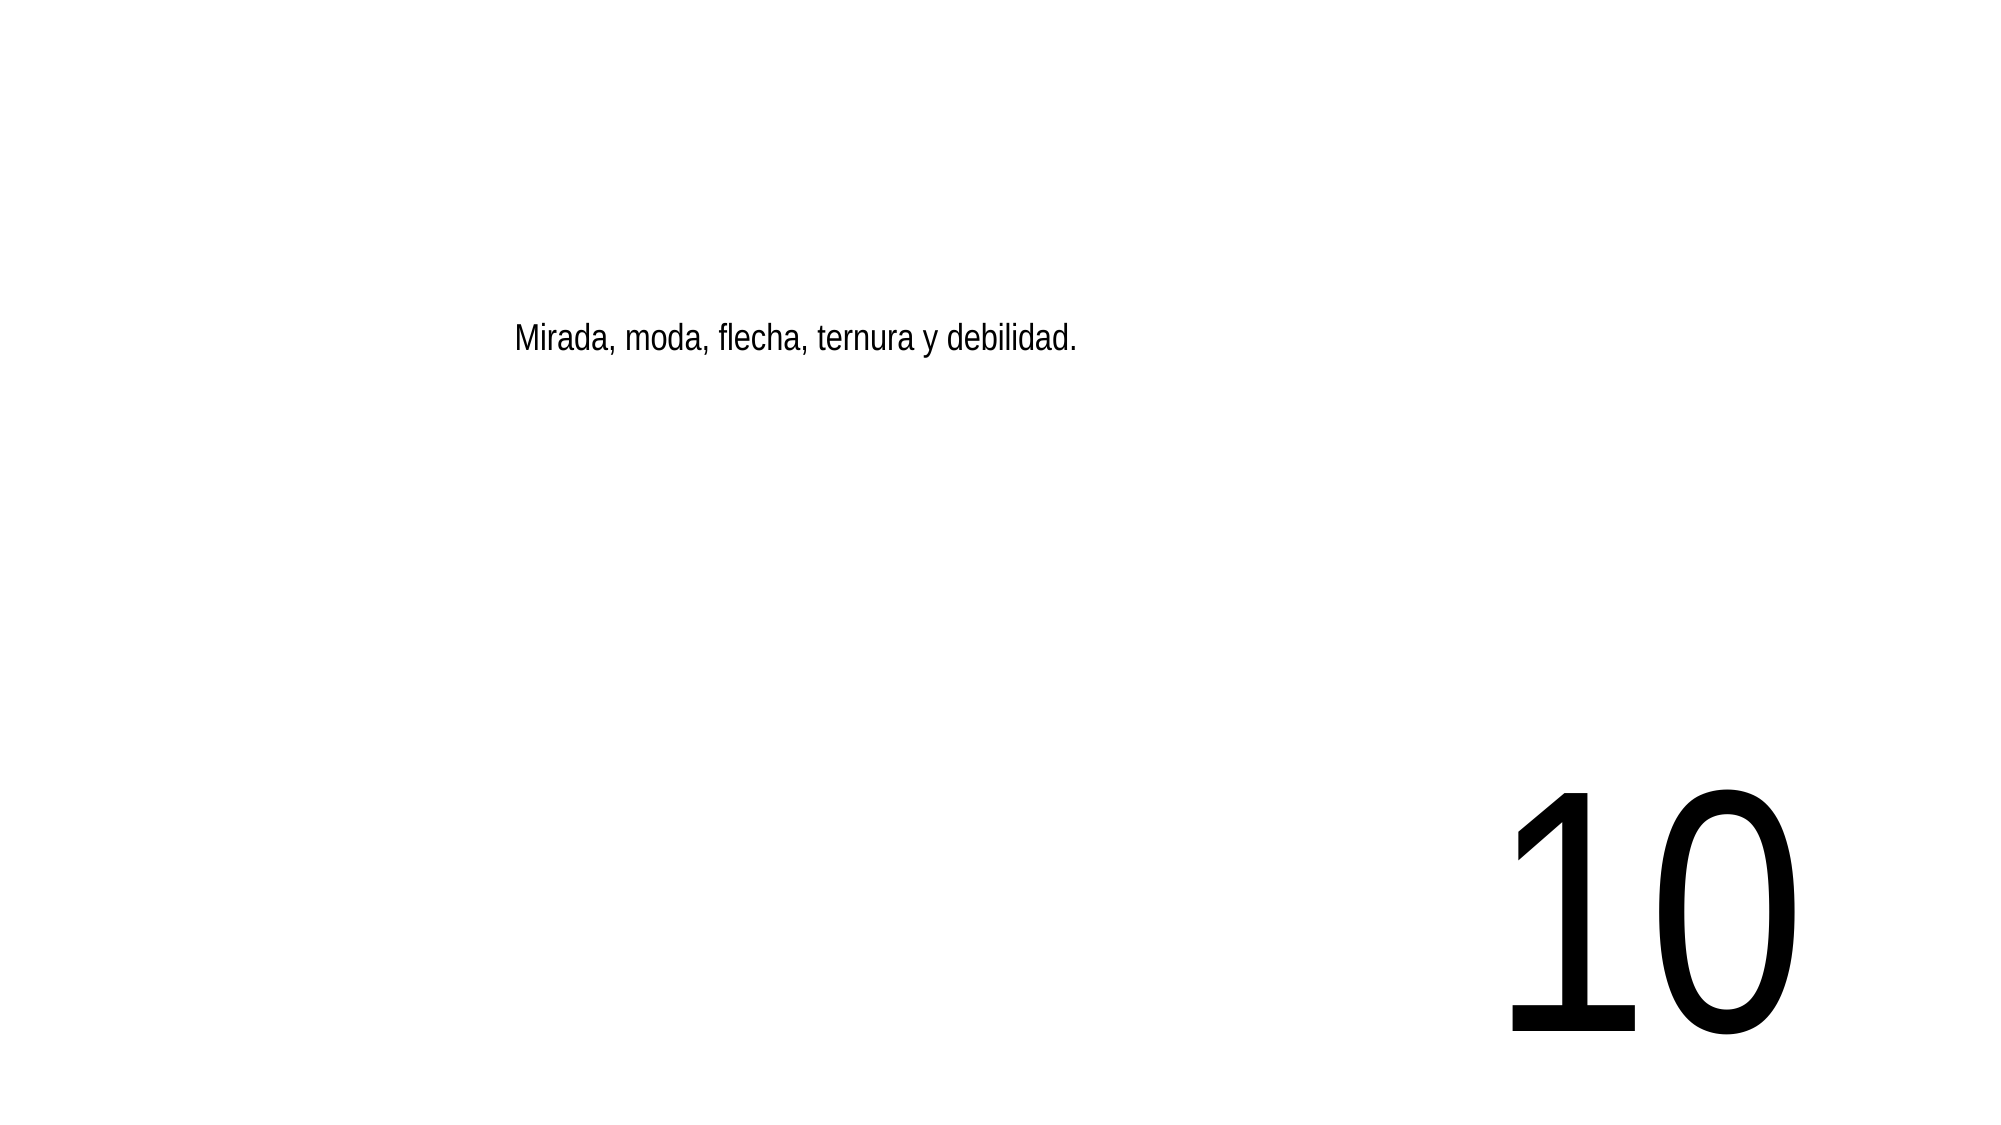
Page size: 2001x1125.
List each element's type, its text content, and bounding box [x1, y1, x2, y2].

text_box Mirada, moda, flecha, ternura y debilidad. [499, 305, 1500, 366]
text_box 10 [1428, 678, 1870, 1109]
